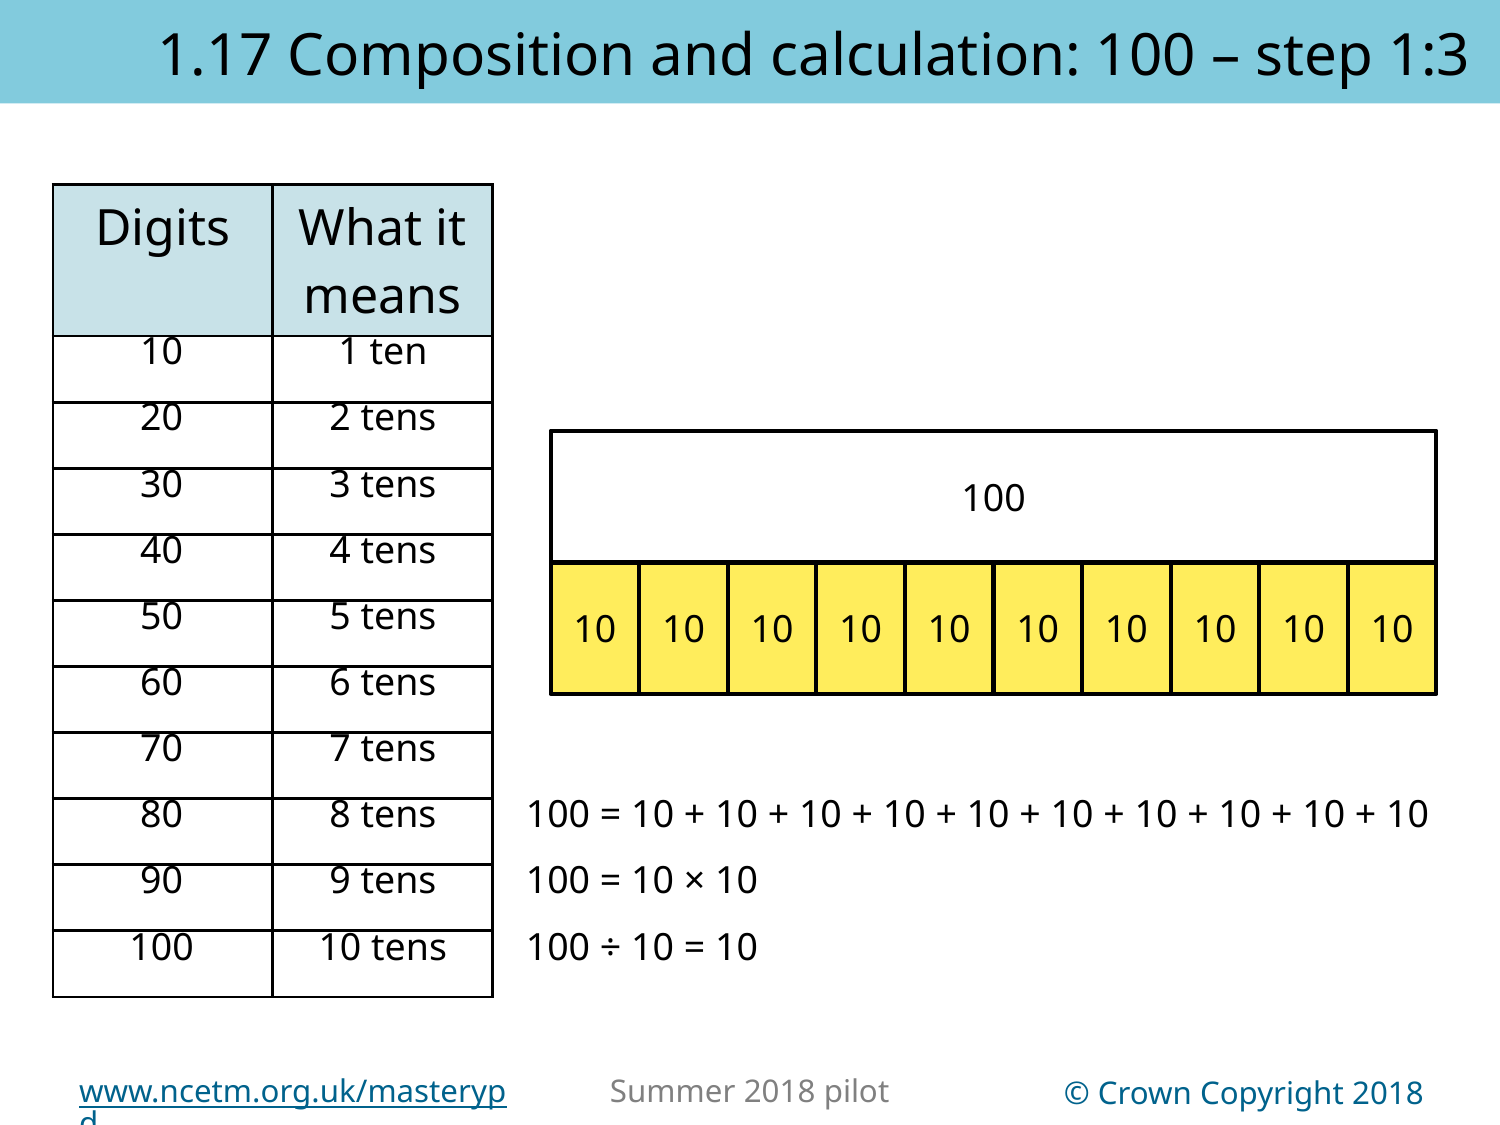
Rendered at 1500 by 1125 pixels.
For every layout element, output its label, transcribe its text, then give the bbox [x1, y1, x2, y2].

text_box [550, 562, 639, 695]
table_cell [54, 932, 271, 996]
text_box 10 [1267, 597, 1341, 658]
text_box 7 tens [298, 716, 467, 777]
text_box 10 [1355, 597, 1429, 658]
text_box 10 [108, 319, 215, 380]
text_box [550, 430, 1437, 562]
text_box 9 tens [298, 848, 467, 909]
text_box 10 [912, 597, 986, 658]
table_cell [54, 602, 271, 665]
table_cell [54, 668, 271, 731]
table_cell [274, 337, 491, 401]
table_cell [274, 668, 491, 731]
text_box 10 [824, 597, 898, 658]
text_box 100 = 10 + 10 + 10 + 10 + 10 + 10 + 10 + 10 + 10 + 10 [510, 782, 1489, 843]
text_box 60 [108, 650, 215, 711]
text_box 1 ten [298, 319, 467, 380]
table_header What it means [274, 186, 491, 335]
text_box 5 tens [298, 584, 467, 645]
table_cell [274, 734, 491, 797]
text_box 30 [108, 452, 215, 512]
text_box 90 [108, 848, 215, 909]
text_box 100 ÷ 10 = 10 [510, 915, 796, 976]
table_cell [54, 800, 271, 863]
text_box [639, 562, 727, 695]
text_box 100 = 10 × 10 [510, 848, 796, 909]
text_box [1170, 562, 1259, 695]
text_box [904, 562, 993, 695]
text_box [1347, 562, 1437, 695]
text_box 10 [1089, 597, 1163, 658]
text_box 40 [108, 518, 215, 579]
table_cell [274, 800, 491, 863]
table_cell [274, 404, 491, 467]
text_box 10 [647, 597, 720, 658]
table_cell [274, 470, 491, 533]
table_cell [274, 602, 491, 665]
text_box 10 [735, 597, 809, 658]
table_cell [54, 470, 271, 533]
text_box 8 tens [298, 782, 467, 843]
text_box [816, 562, 904, 695]
text_box 10 tens [298, 915, 467, 976]
text_box 100 [928, 466, 1059, 527]
table_cell [54, 866, 271, 929]
table_cell [54, 536, 271, 599]
text_box 2 tens [298, 385, 467, 446]
text_box 10 [558, 597, 632, 658]
table_cell [54, 404, 271, 467]
table_cell [274, 932, 491, 996]
text_box [727, 562, 816, 695]
text_box 50 [108, 584, 215, 645]
text_box 100 [108, 915, 215, 976]
text_box 4 tens [298, 518, 467, 579]
text_box 20 [108, 385, 215, 446]
text_box [993, 562, 1082, 695]
text_box 70 [108, 716, 215, 777]
text_box [1082, 562, 1170, 695]
list 1.17 Composition and calculation: 100 – step 1:3 [0, 0, 1500, 104]
text_box 6 tens [298, 650, 467, 711]
text_box [1259, 562, 1347, 695]
text_box 10 [1178, 597, 1252, 658]
table_cell [54, 337, 271, 401]
table_cell [274, 866, 491, 929]
table_cell [54, 734, 271, 797]
text_box 10 [1001, 597, 1075, 658]
text_box 3 tens [298, 452, 467, 512]
text_box 80 [108, 782, 215, 843]
table_cell [274, 536, 491, 599]
table_header Digits [54, 186, 271, 335]
